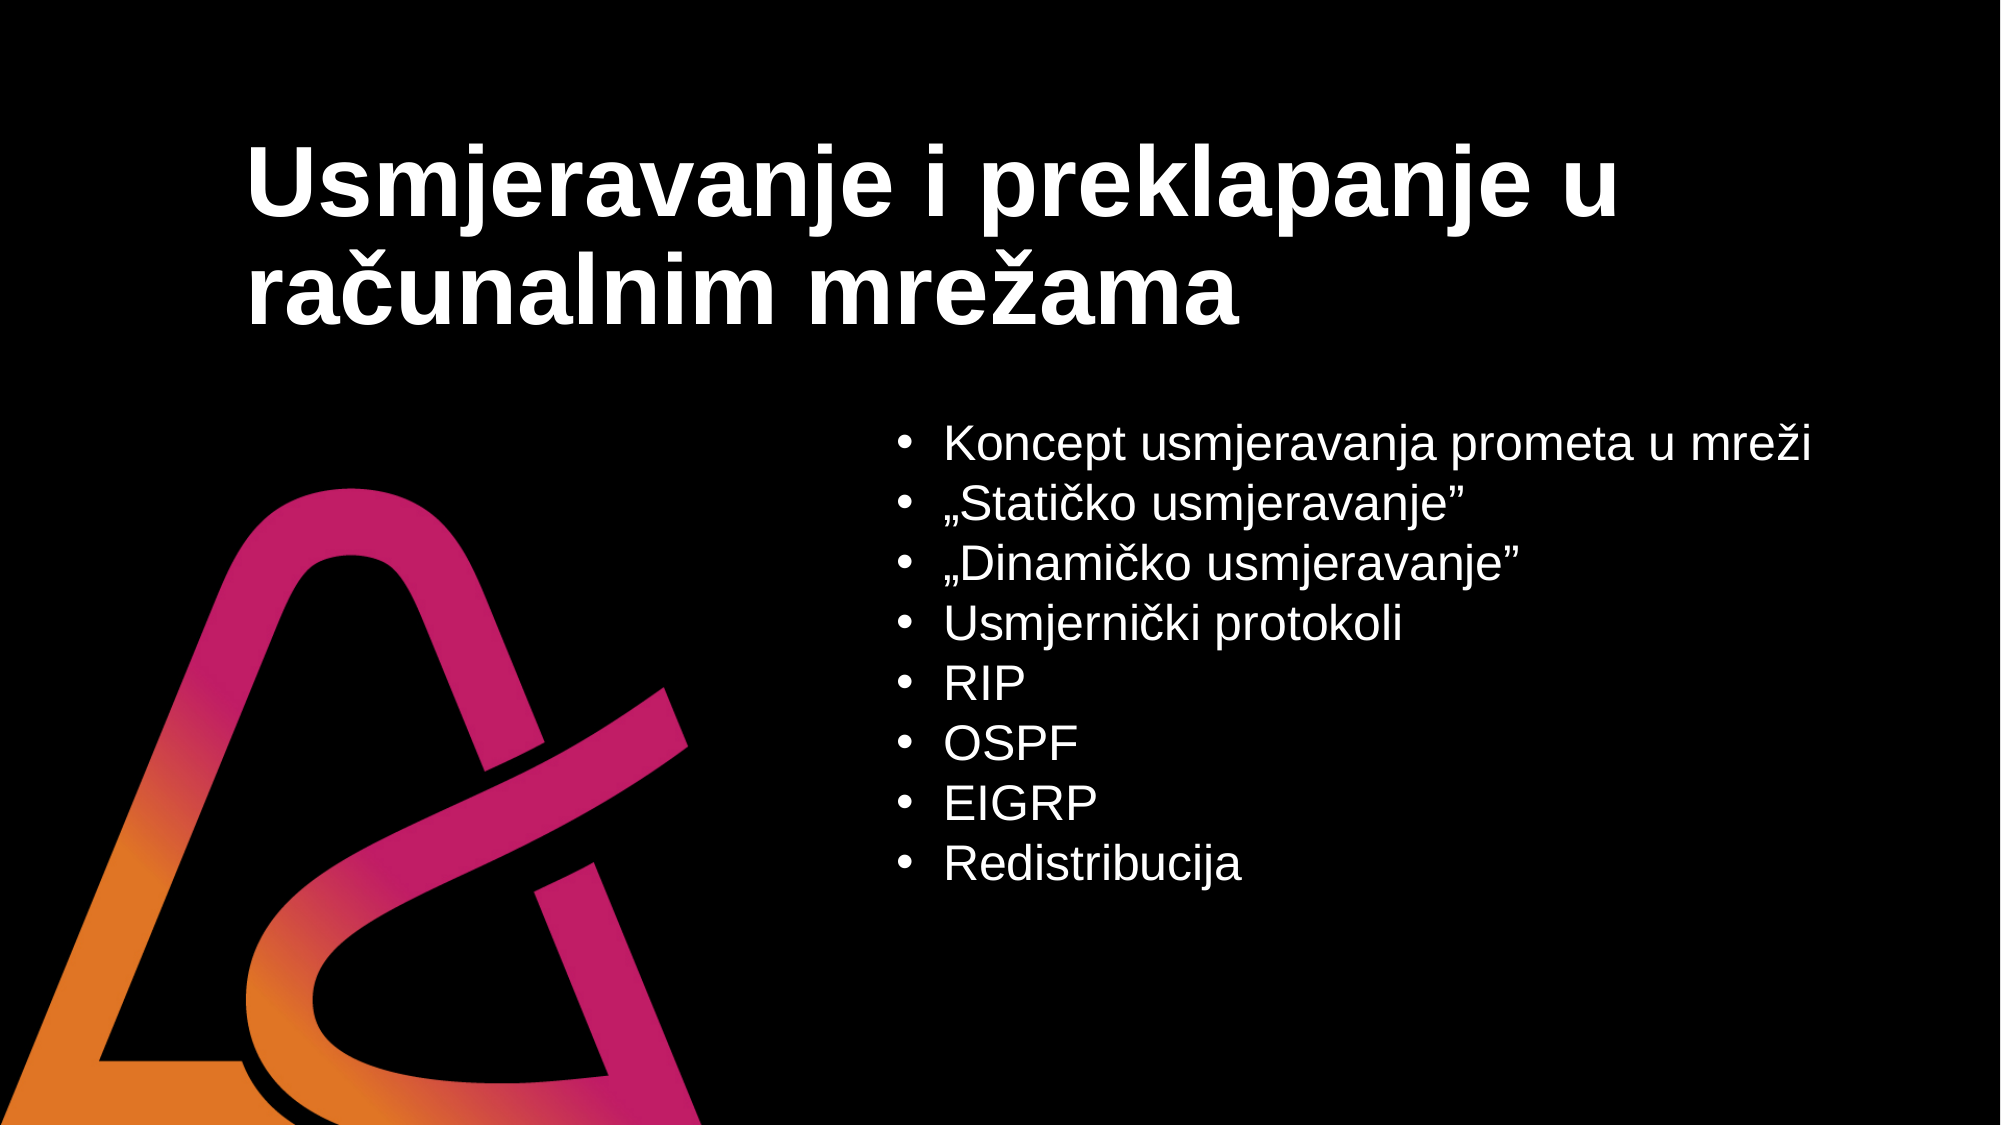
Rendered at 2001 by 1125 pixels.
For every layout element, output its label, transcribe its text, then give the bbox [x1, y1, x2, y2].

picture [0, 0, 2001, 1125]
text_box Koncept usmjeravanja prometa u mreži „Statičko usmjeravanje” „Dinamičko usmjeravanje” Usmjernički protokoli RIP OSPF EIGRP Redistribucija [881, 403, 1882, 899]
title Usmjeravanje i preklapanje u računalnim mrežama [245, 123, 1942, 420]
